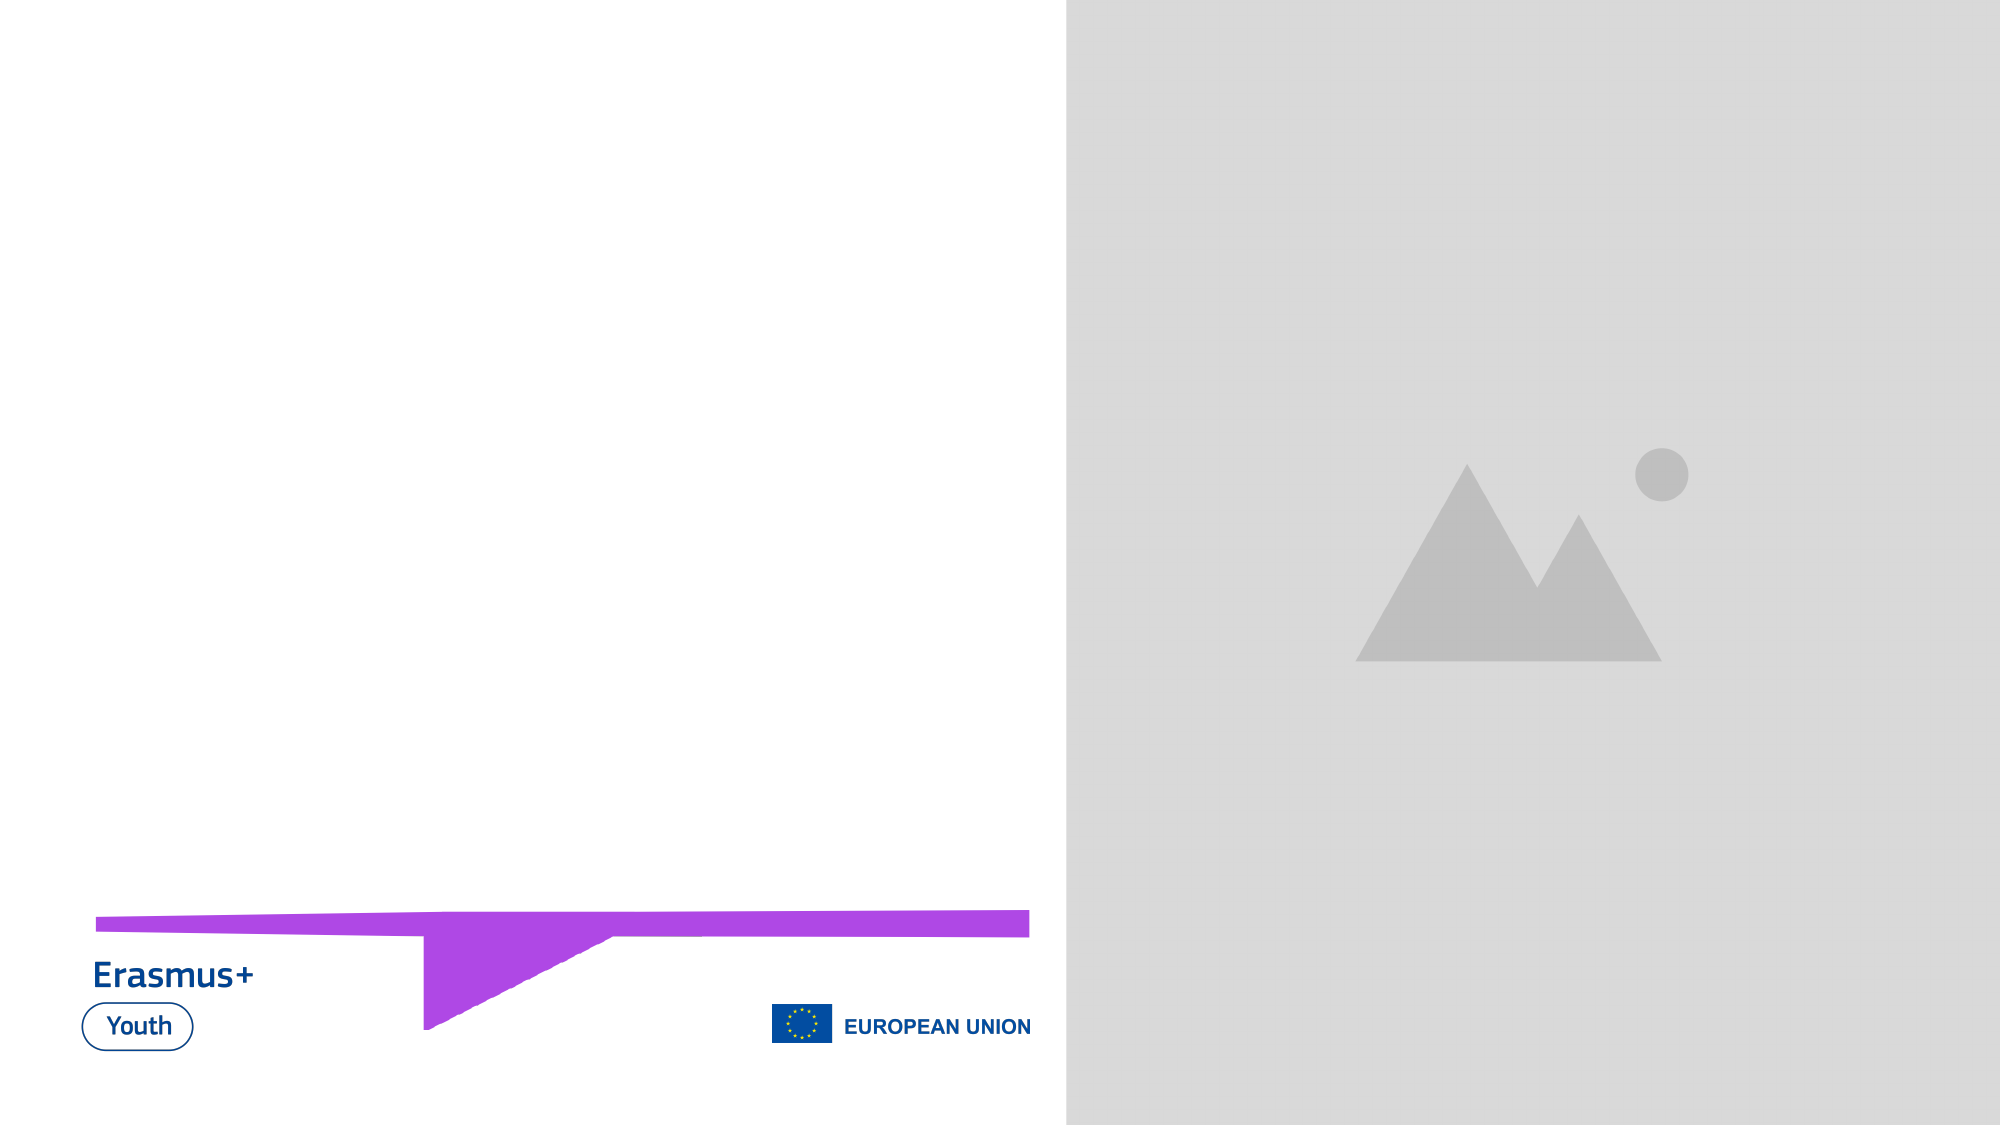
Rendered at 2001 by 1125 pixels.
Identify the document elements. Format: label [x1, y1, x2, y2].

picture [772, 1004, 1030, 1043]
picture [1065, 0, 2000, 1125]
picture [41, 938, 292, 1074]
